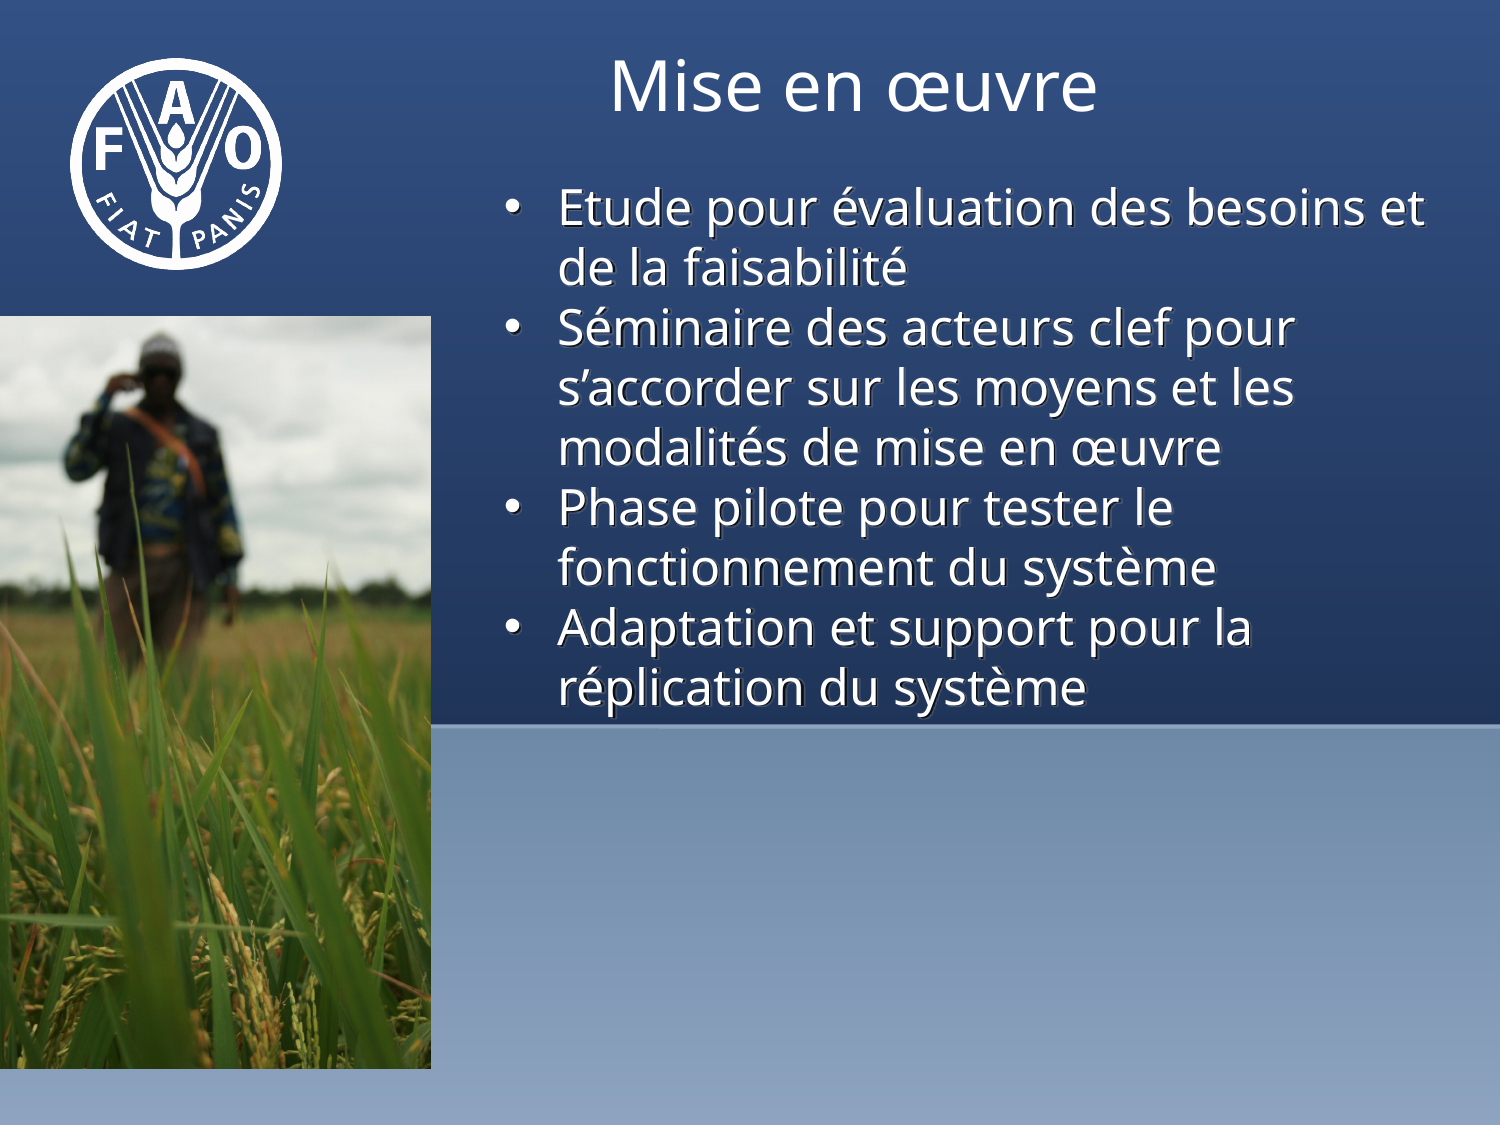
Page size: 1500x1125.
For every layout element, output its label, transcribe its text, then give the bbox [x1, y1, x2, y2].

list Etude pour évaluation des besoins et de la faisabilité Séminaire des acteurs clef pour s’accorder sur les moyens et les modalités de mise en œuvre Phase pilote pour tester le fonctionnement du système Adaptation et support pour la réplication du système [479, 128, 1478, 763]
text_box Mise en œuvre [410, 0, 1298, 166]
picture [0, 316, 432, 1069]
